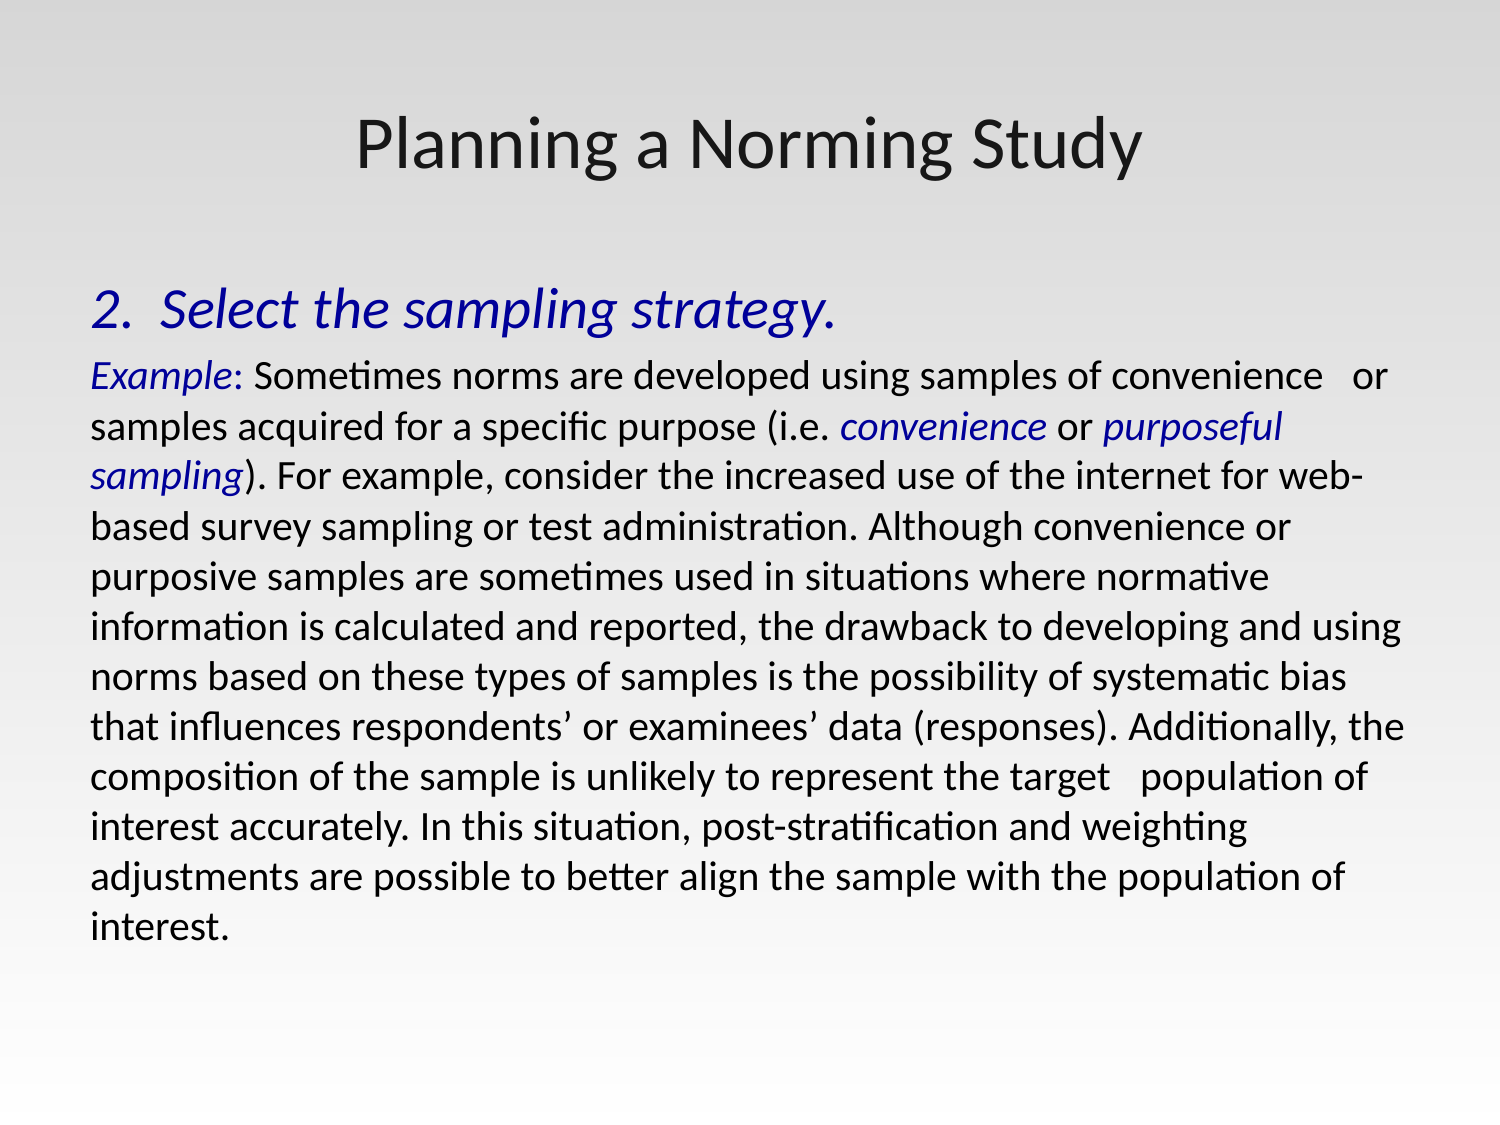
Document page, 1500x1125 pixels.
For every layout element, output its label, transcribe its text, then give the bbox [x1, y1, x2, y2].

title Planning a Norming Study [37, 45, 1463, 233]
list 2. Select the sampling strategy. Example: Sometimes norms are developed using samples of convenience or samples acquired for a specific purpose (i.e. convenience or purposeful sampling). For example, consider the increased use of the internet for web-based survey sampling or test administration. Although convenience or purposive samples are sometimes used in situations where normative information is calculated and reported, the drawback to developing and using norms based on these types of samples is the possibility of systematic bias that influences respondents’ or examinees’ data (responses). Additionally, the composition of the sample is unlikely to represent the target population of interest accurately. In this situation, post-stratification and weighting adjustments are possible to better align the sample with the population of interest. [75, 262, 1425, 1005]
